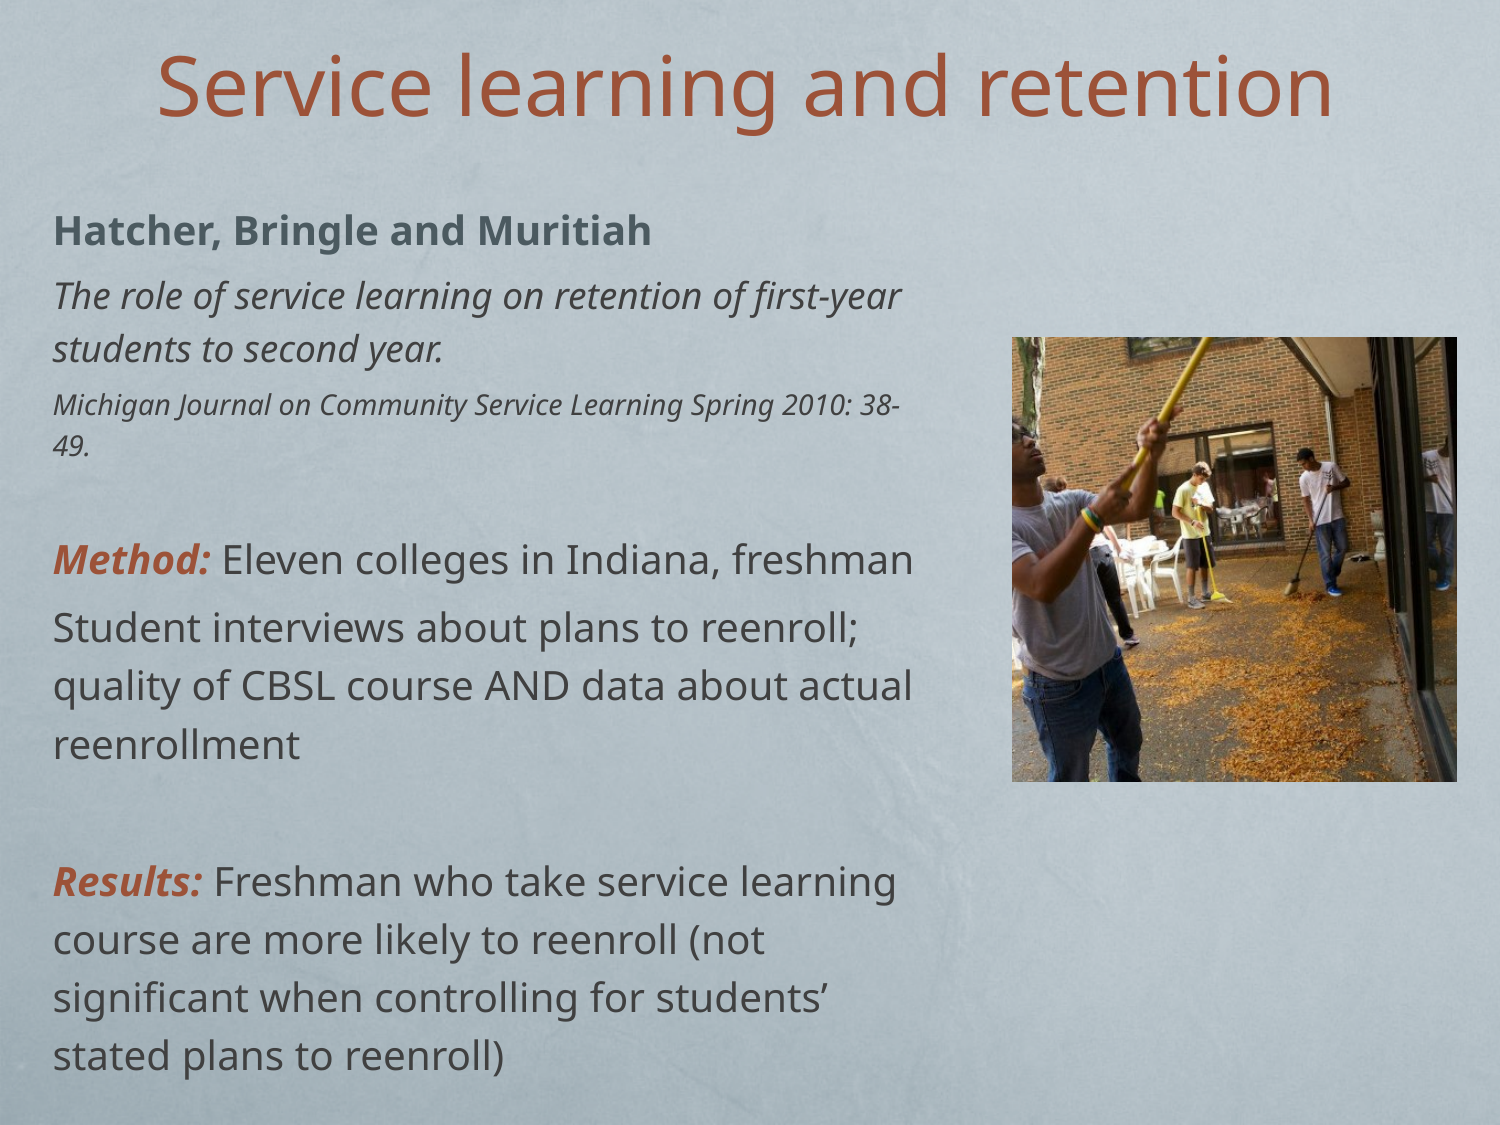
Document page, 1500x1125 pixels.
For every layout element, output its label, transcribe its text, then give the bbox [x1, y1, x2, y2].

title Service learning and retention [75, 24, 1419, 142]
list Hatcher, Bringle and Muritiah The role of service learning on retention of first-year students to second year. Michigan Journal on Community Service Learning Spring 2010: 38-49. Method: Eleven colleges in Indiana, freshman Student interviews about plans to reenroll; quality of CBSL course AND data about actual reenrollment Results: Freshman who take service learning course are more likely to reenroll (not significant when controlling for students’ stated plans to reenroll) [37, 187, 950, 1088]
picture [1010, 335, 1458, 783]
